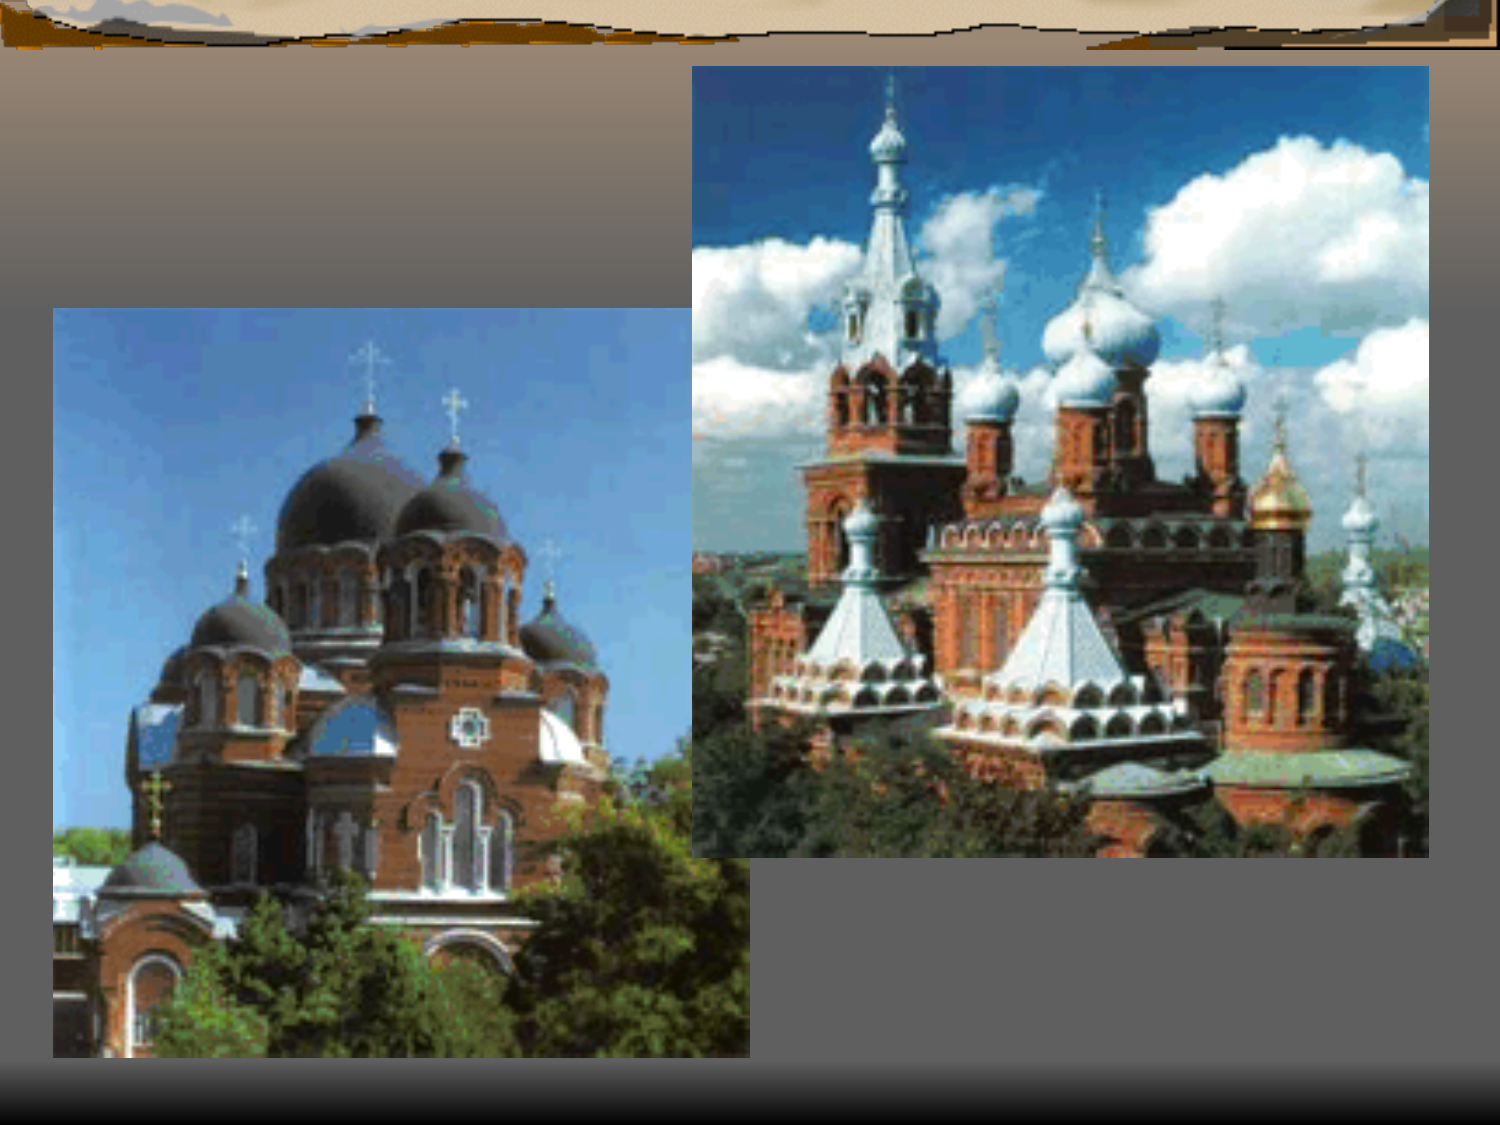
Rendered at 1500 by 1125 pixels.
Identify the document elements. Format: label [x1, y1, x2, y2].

picture [0, 0, 1500, 50]
picture [52, 66, 1430, 1059]
